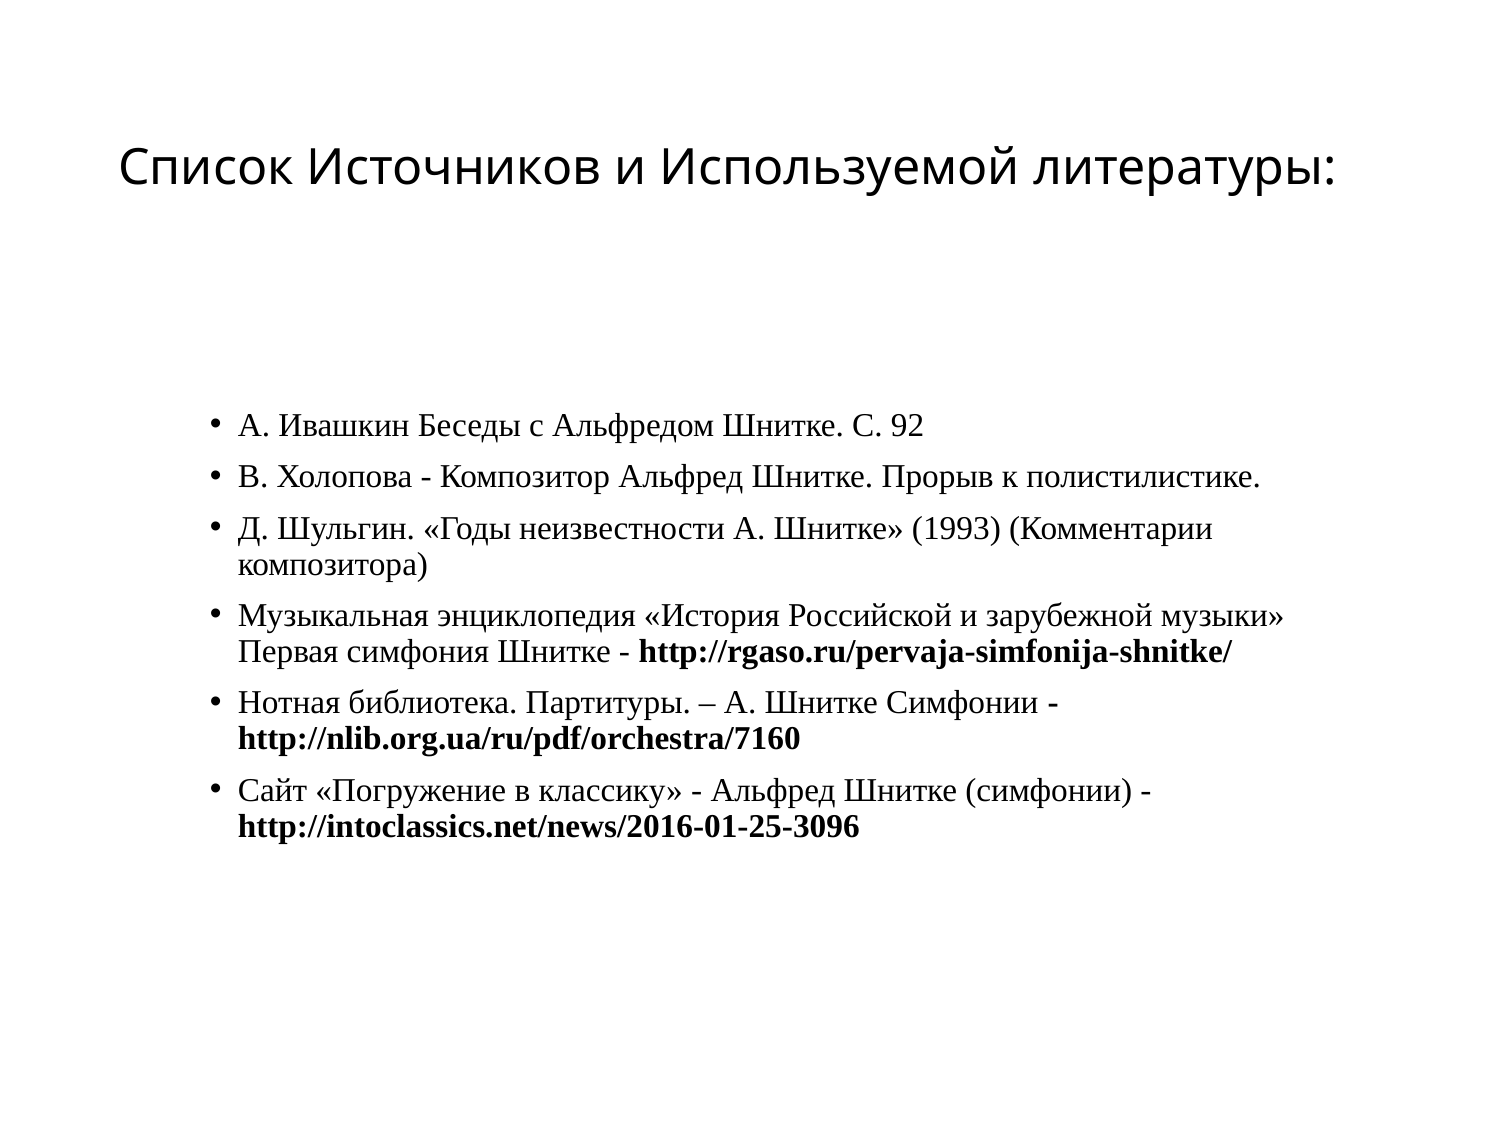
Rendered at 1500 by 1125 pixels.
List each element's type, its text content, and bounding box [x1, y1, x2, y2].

title Список Источников и Используемой литературы: [103, 59, 1397, 278]
list А. Ивашкин Беседы с Альфредом Шнитке. С. 92 В. Холопова - Композитор Альфред Шнитке. Прорыв к полистилистике. Д. Шульгин. «Годы неизвестности А. Шнитке» (1993) (Комментарии композитора) Музыкальная энциклопедия «История Российской и зарубежной музыки» Первая симфония Шнитке - http://rgaso.ru/pervaja-simfonija-shnitke/ Нотная библиотека. Партитуры. – А. Шнитке Симфонии - http://nlib.org.ua/ru/pdf/orchestra/7160 Сайт «Погружение в классику» - Альфред Шнитке (симфонии) - http://intoclassics.net/news/2016-01-25-3096 [194, 399, 1341, 900]
